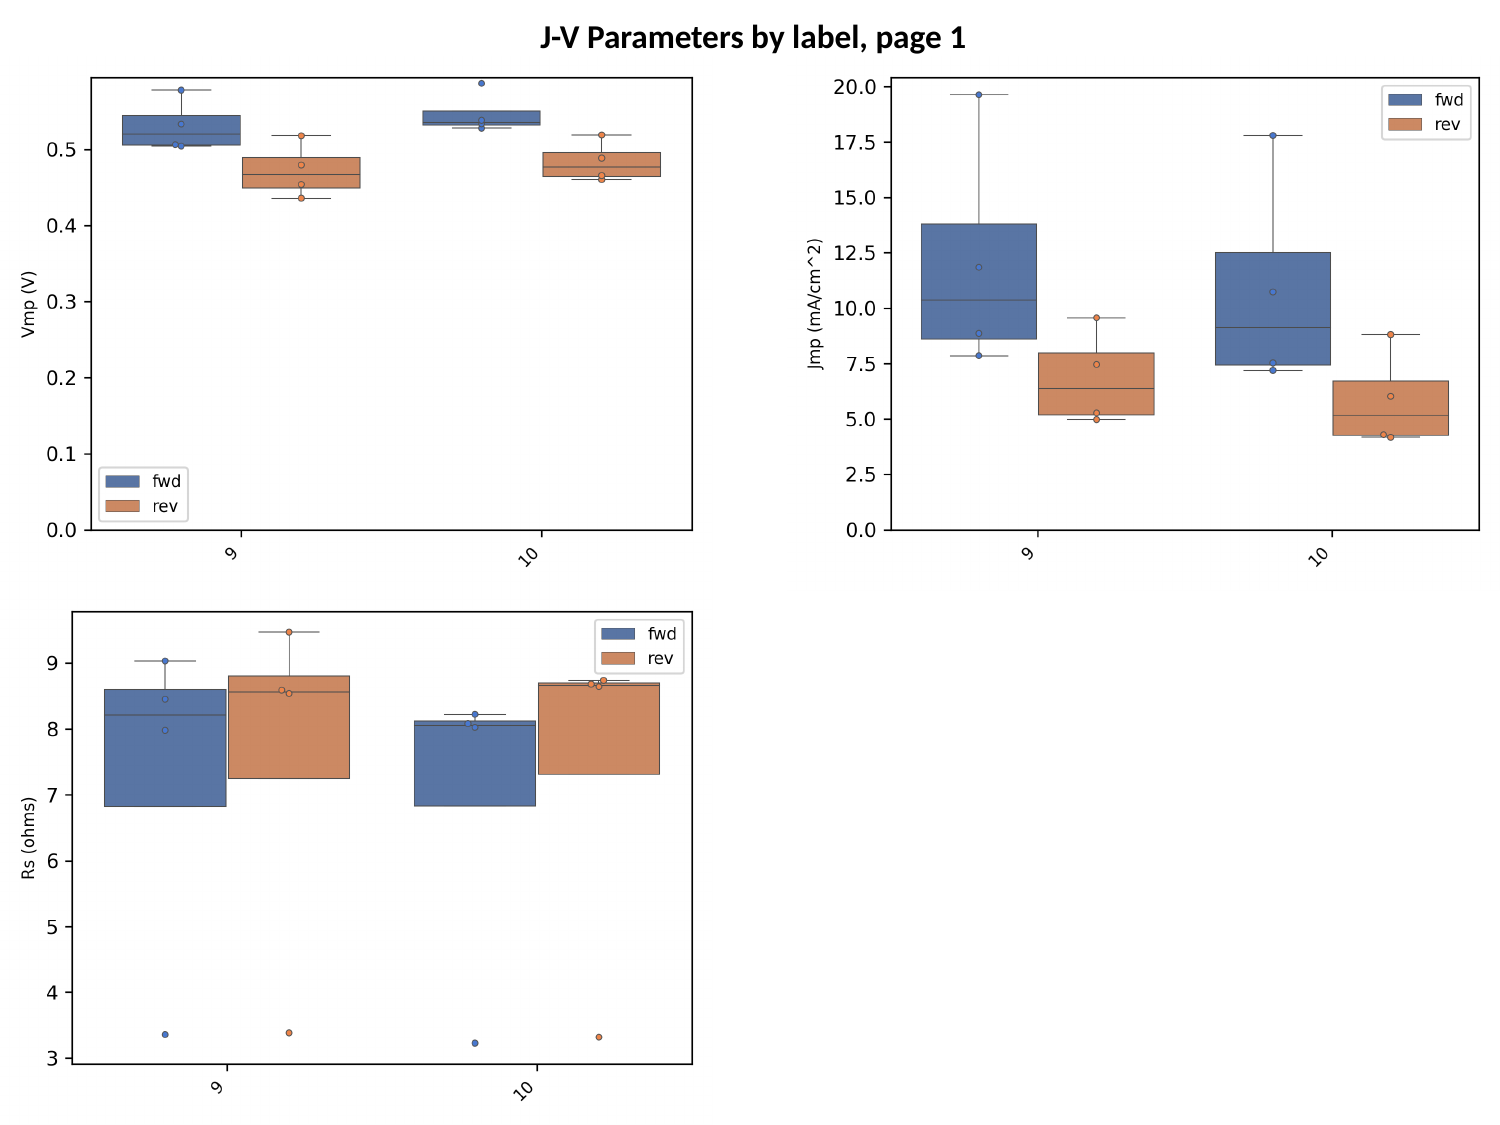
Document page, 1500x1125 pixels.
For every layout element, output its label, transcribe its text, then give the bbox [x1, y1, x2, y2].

picture [0, 56, 713, 1125]
picture [787, 56, 1500, 591]
title J-V Parameters by label, page 1 [0, 0, 1500, 75]
